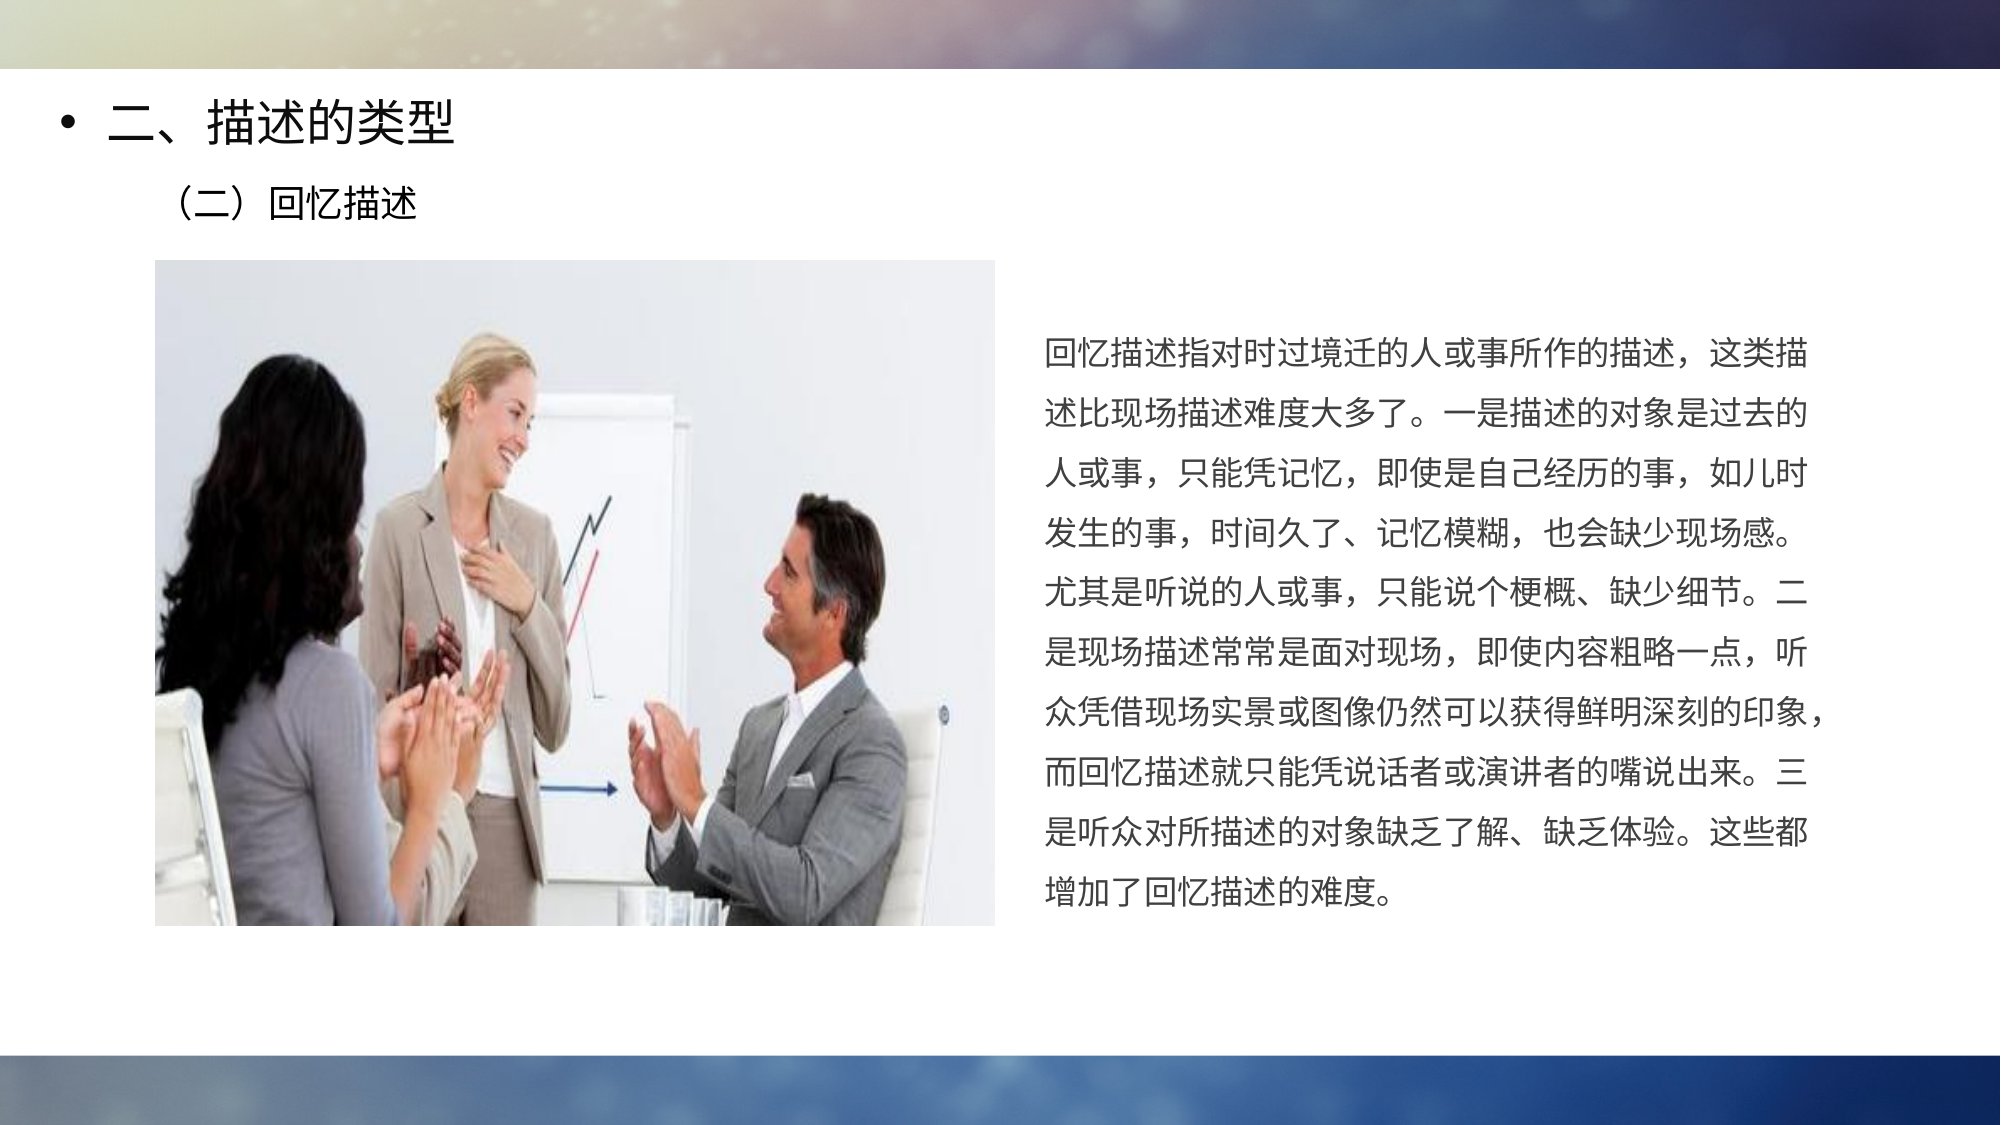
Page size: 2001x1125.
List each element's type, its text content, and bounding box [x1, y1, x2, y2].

text_box 二、描述的类型 [44, 84, 799, 160]
picture [0, 1056, 2000, 1125]
picture [0, 0, 2000, 69]
text_box （二）回忆描述 [141, 172, 434, 233]
text_box 回忆描述指对时过境迁的人或事所作的描述，这类描述比现场描述难度大多了。一是描述的对象是过去的人或事，只能凭记忆，即使是自己经历的事，如儿时发生的事，时间久了、记忆模糊，也会缺少现场感。尤其是听说的人或事，只能说个梗概、缺少细节。二是现场描述常常是面对现场，即使内容粗略一点，听众凭借现场实景或图像仍然可以获得鲜明深刻的印象，而回忆描述就只能凭说话者或演讲者的嘴说出来。三是听众对所描述的对象缺乏了解、缺乏体验。这些都增加了回忆描述的难度。 [1029, 304, 1855, 919]
picture [155, 260, 995, 926]
